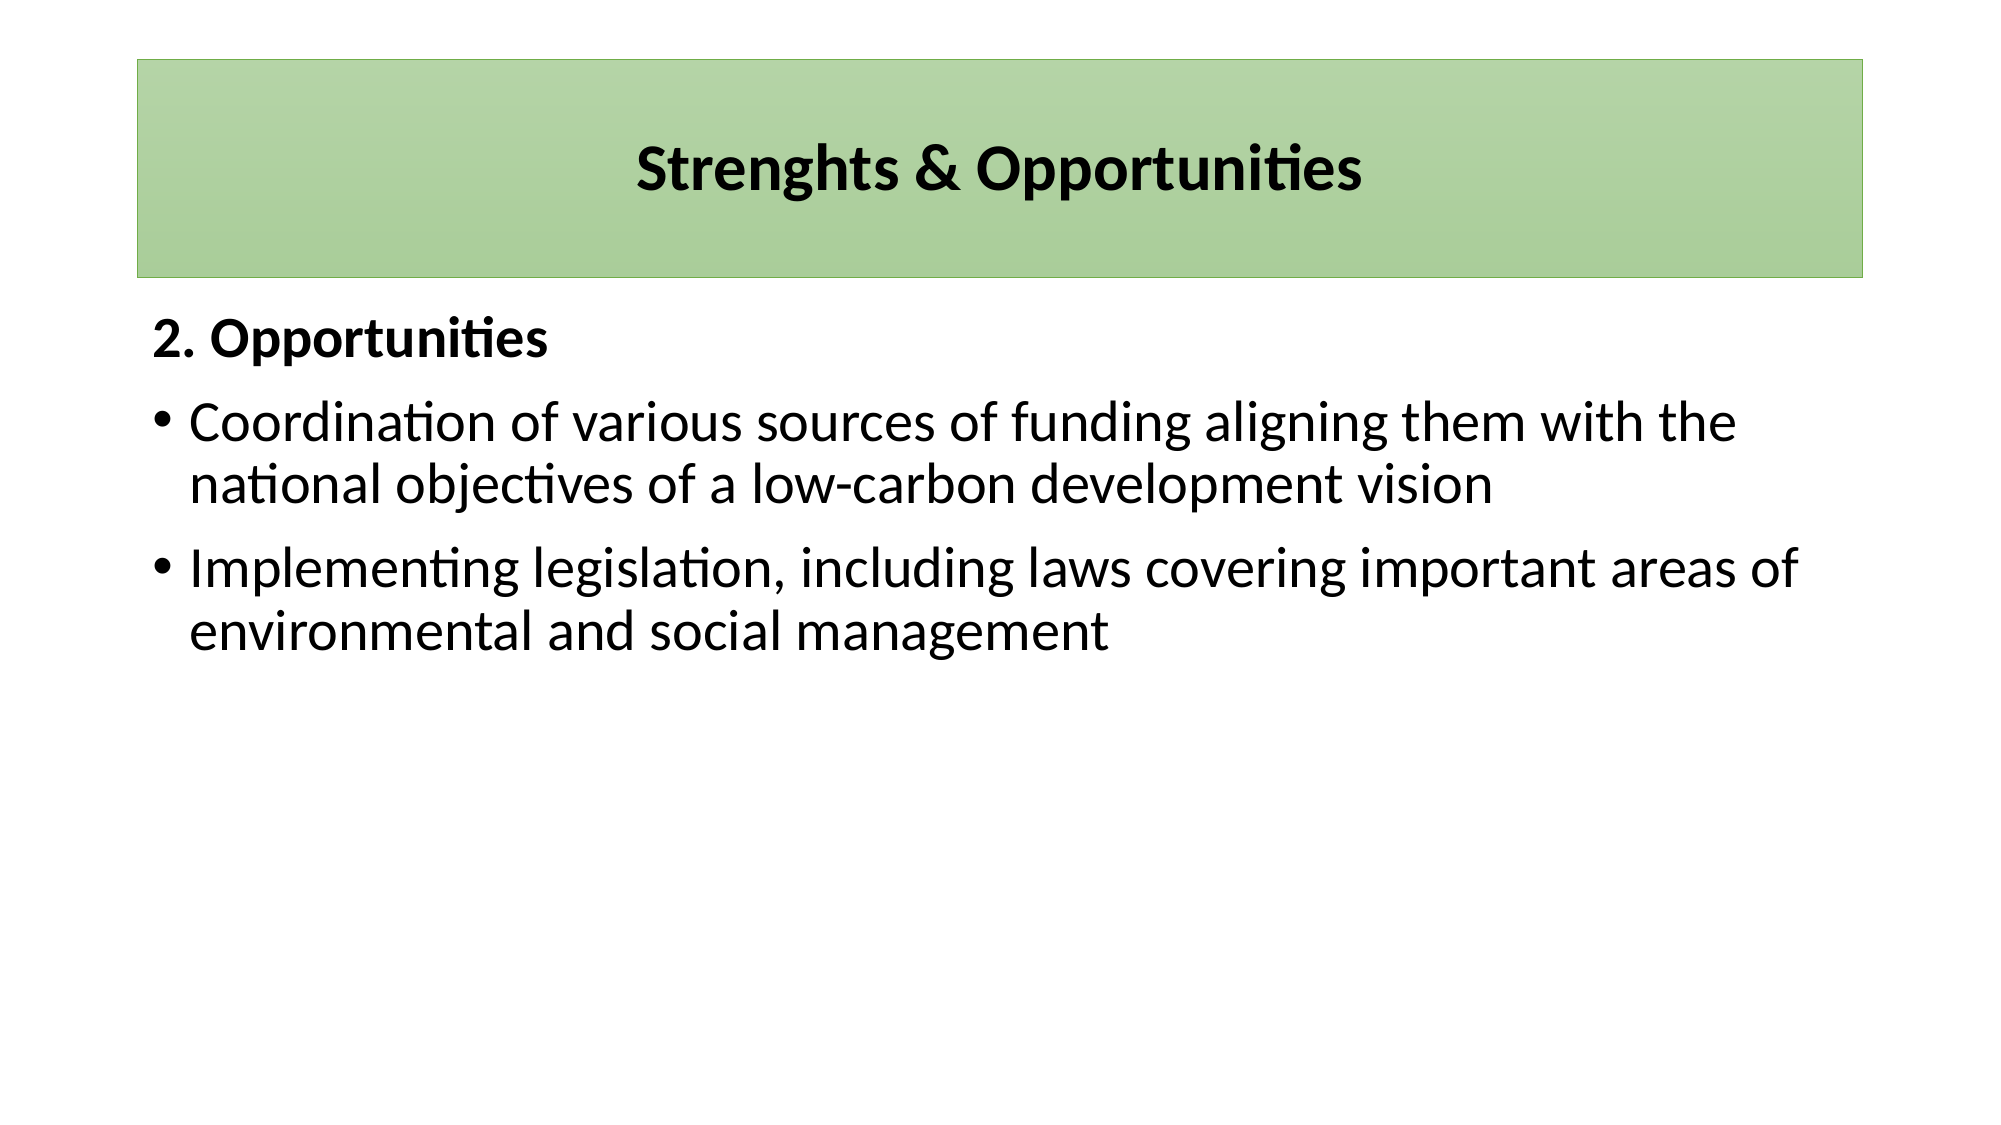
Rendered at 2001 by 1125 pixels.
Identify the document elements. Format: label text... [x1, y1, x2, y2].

title Strenghts & Opportunities [137, 59, 1863, 278]
list 2. Opportunities Coordination of various sources of funding aligning them with the national objectives of a low-carbon development vision Implementing legislation, including laws covering important areas of environmental and social management [137, 299, 1863, 1014]
